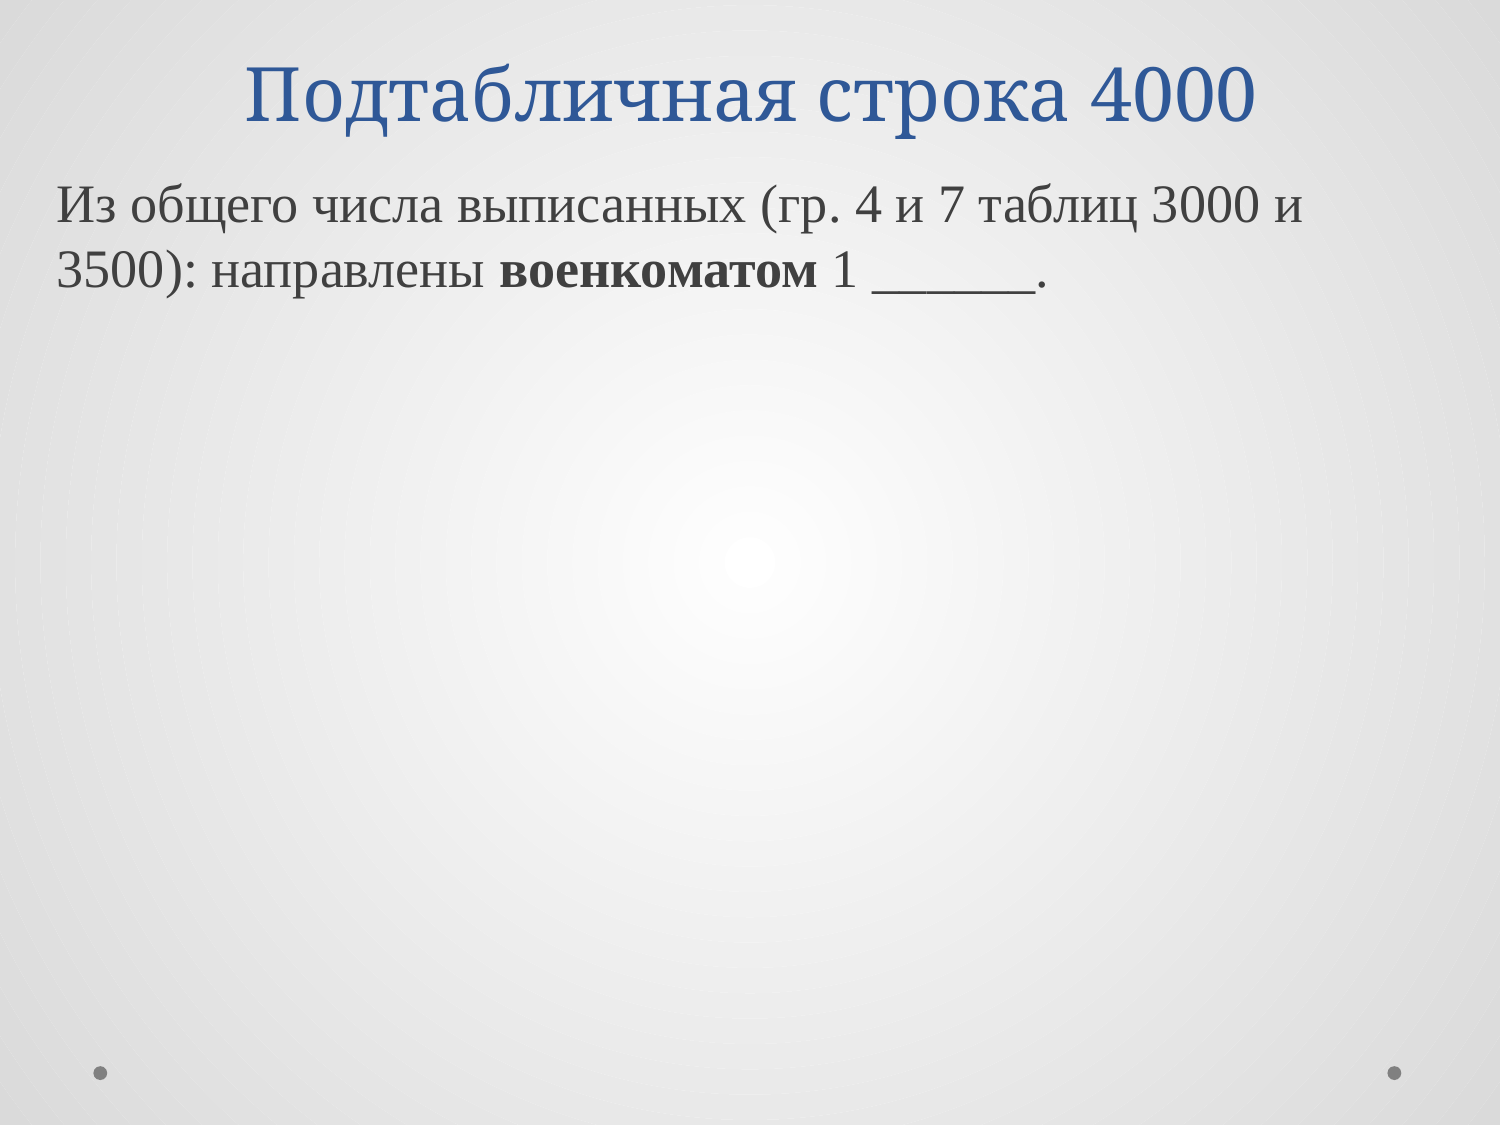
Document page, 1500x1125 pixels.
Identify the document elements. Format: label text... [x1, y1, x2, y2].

title Подтабличная строка 4000 [76, 30, 1427, 145]
list Из общего числа выписанных (гр. 4 и 7 таблиц 3000 и 3500): направлены военкоматом 1 ______. [41, 160, 1471, 1005]
